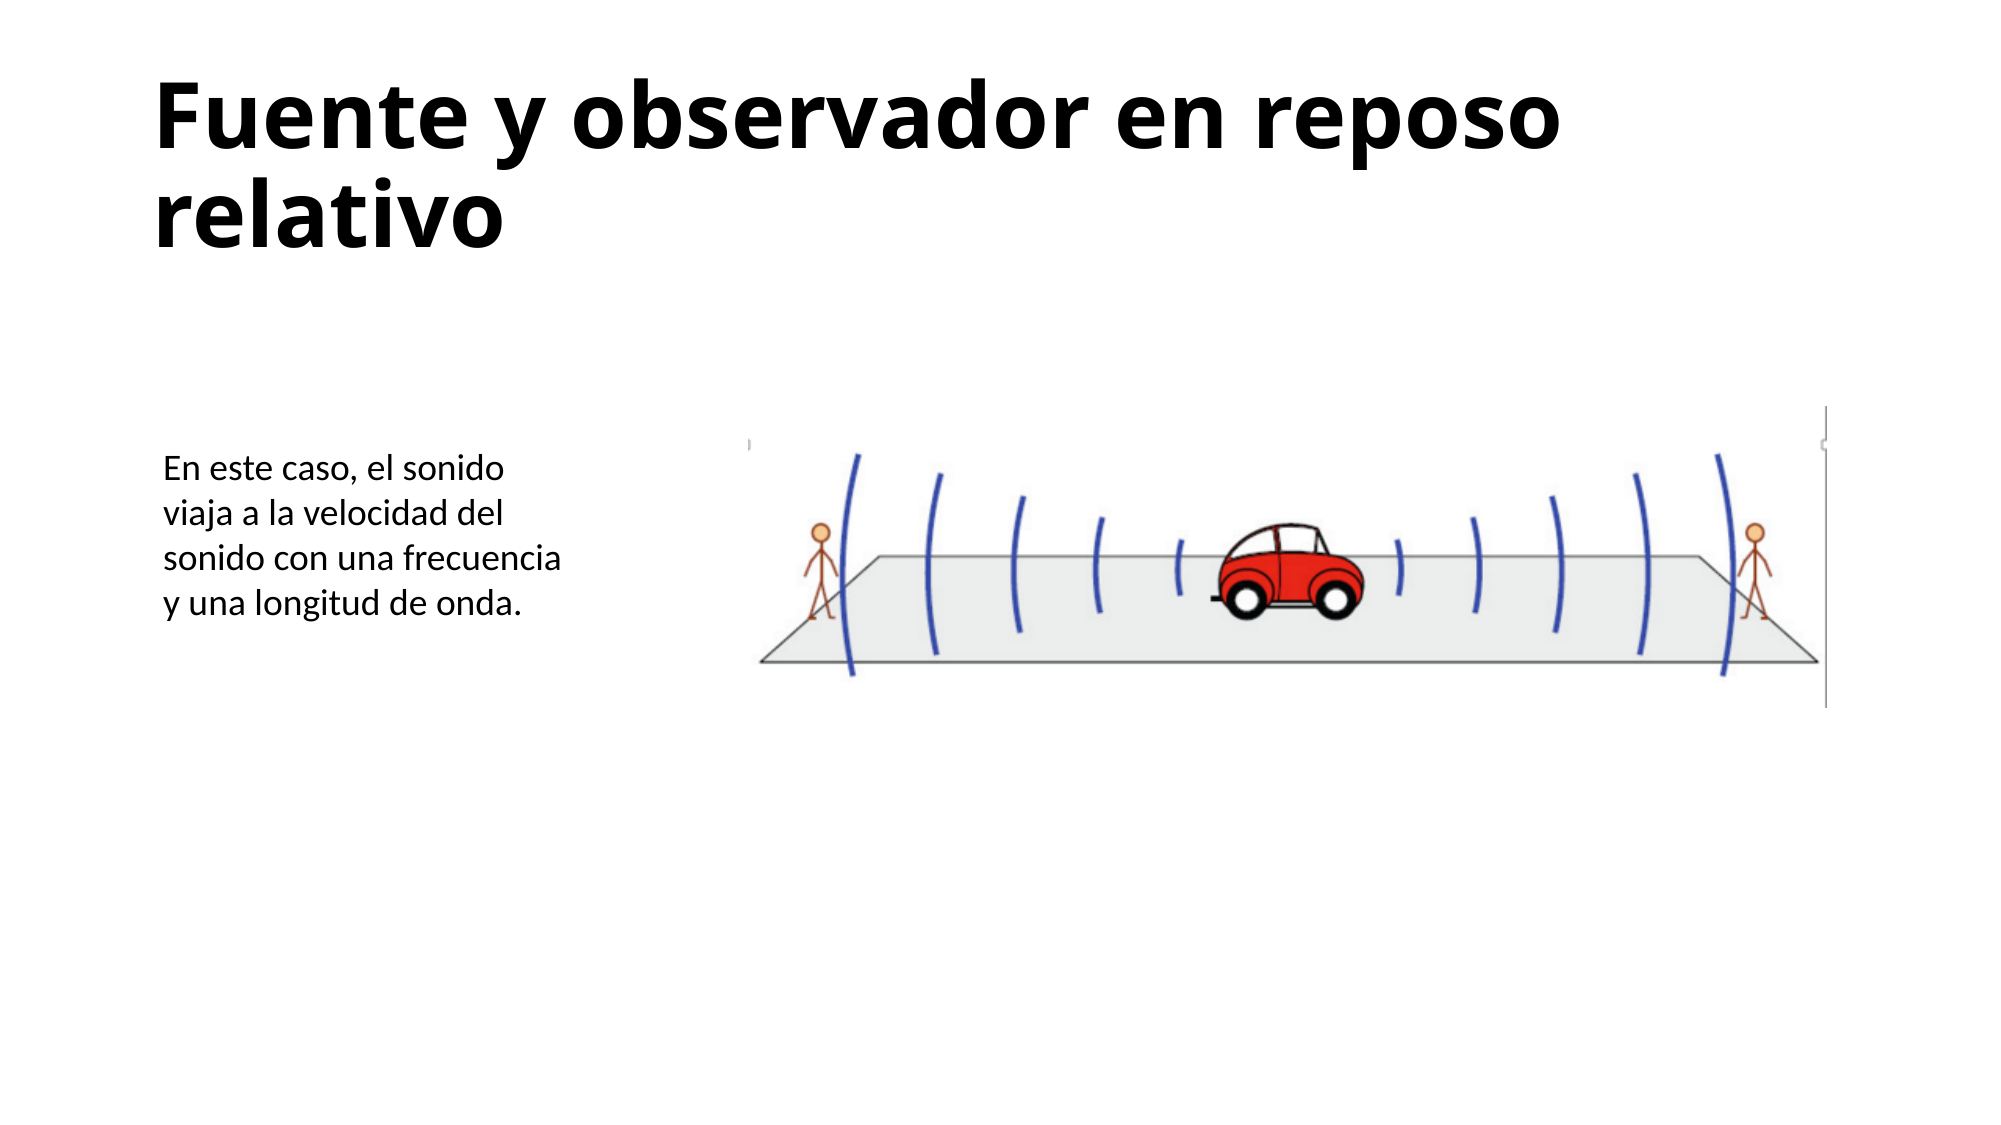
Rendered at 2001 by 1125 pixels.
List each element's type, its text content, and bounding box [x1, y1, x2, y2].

title Fuente y observador en reposo relativo [137, 59, 1863, 278]
text_box En este caso, el sonido viaja a la velocidad del sonido con una frecuencia y una longitud de onda. [148, 435, 579, 631]
picture [748, 406, 1827, 708]
